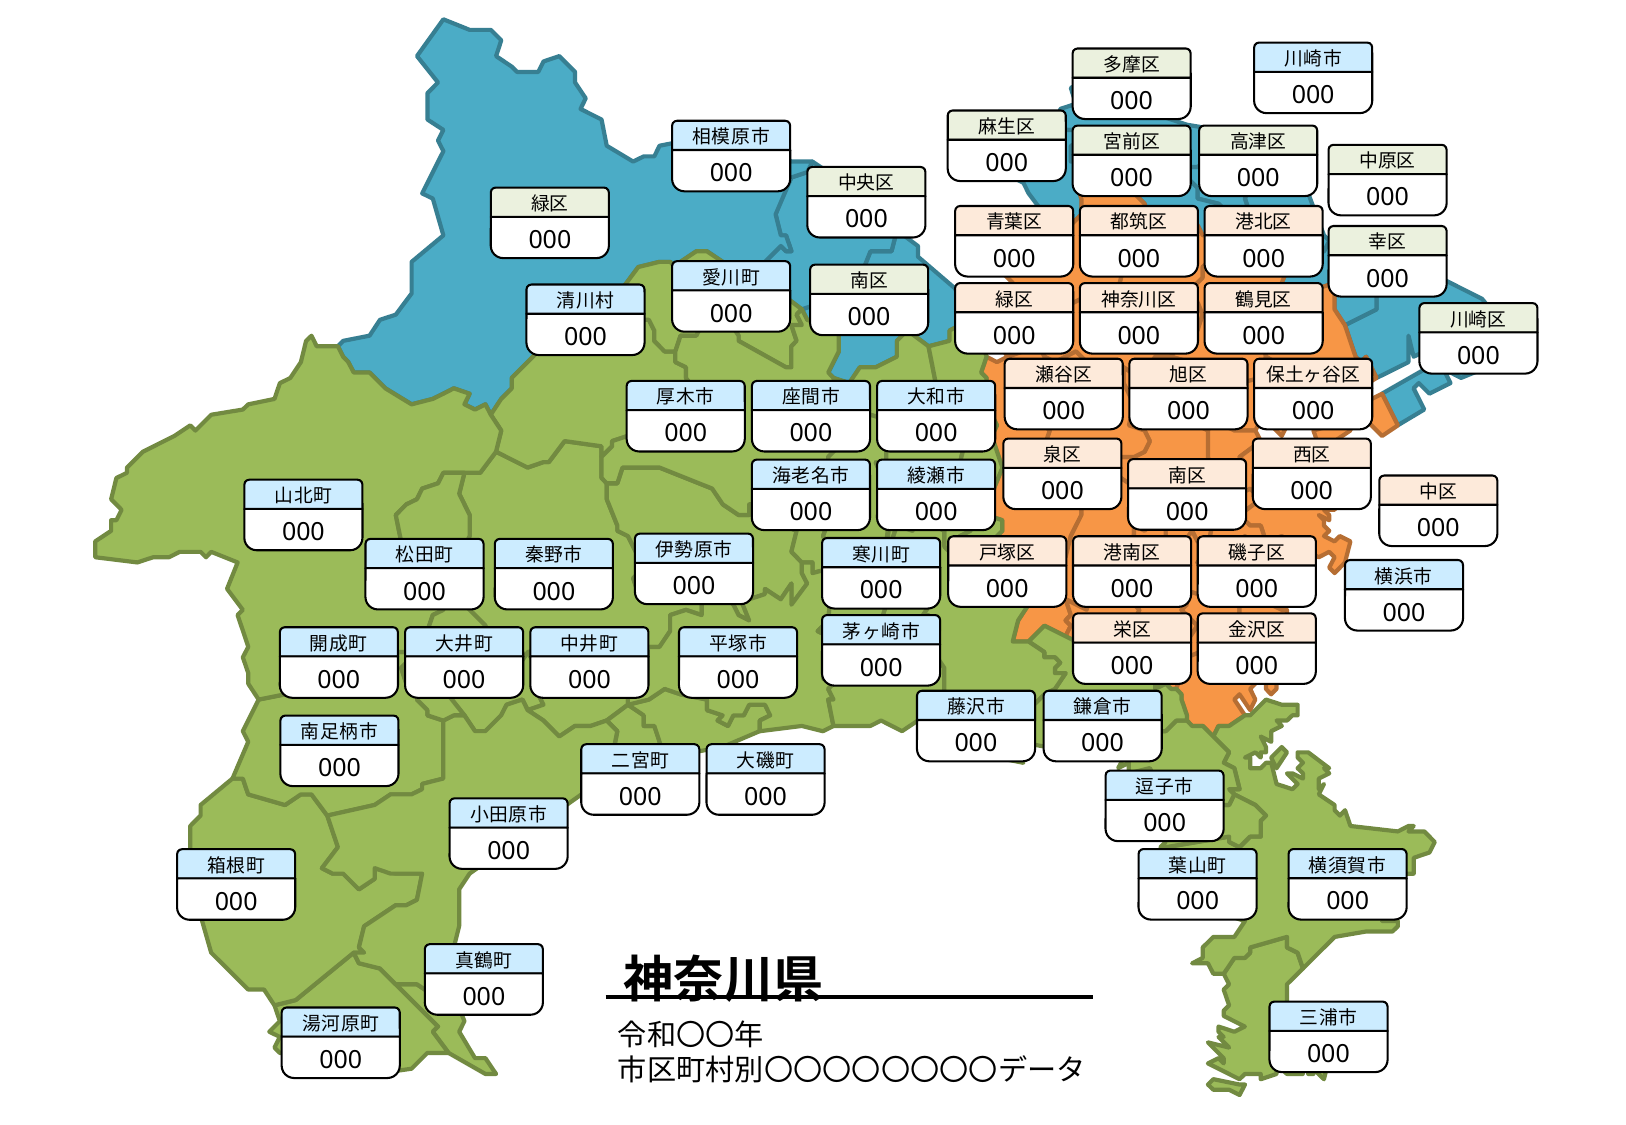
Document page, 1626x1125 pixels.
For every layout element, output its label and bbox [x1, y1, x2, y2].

text_box [1003, 438, 1122, 510]
text_box [1127, 458, 1247, 530]
text_box [94, 19, 1514, 1096]
text_box [821, 539, 941, 609]
text_box [1288, 848, 1407, 920]
text_box [530, 627, 649, 699]
text_box [581, 744, 700, 816]
text_box [365, 538, 484, 610]
text_box [1328, 144, 1447, 216]
text_box [809, 264, 929, 336]
text_box [1328, 225, 1447, 297]
text_box [1079, 282, 1199, 354]
text_box [671, 120, 791, 192]
text_box [1269, 1001, 1388, 1073]
text_box [947, 536, 1067, 608]
text_box [490, 187, 610, 259]
text_box [706, 744, 825, 816]
text_box [1197, 614, 1317, 685]
text_box [1252, 438, 1372, 510]
text_box [1204, 282, 1323, 354]
text_box [1072, 615, 1192, 685]
text_box [821, 615, 941, 686]
text_box [916, 690, 1036, 762]
text_box [244, 479, 363, 551]
text_box [1138, 848, 1257, 920]
text_box [1204, 205, 1323, 277]
text_box [954, 205, 1074, 277]
text_box [1253, 42, 1373, 114]
text_box [1079, 205, 1199, 277]
text_box [751, 460, 871, 531]
text_box [1197, 536, 1317, 608]
text_box [626, 380, 746, 452]
text_box [280, 715, 399, 787]
text_box [876, 459, 996, 531]
text_box [1072, 536, 1192, 608]
text_box [876, 380, 996, 452]
text_box [751, 380, 871, 452]
text_box [1004, 358, 1124, 430]
text_box [1072, 48, 1191, 120]
text_box [494, 538, 614, 610]
text_box [1253, 358, 1373, 430]
text_box [449, 798, 568, 870]
text_box [634, 533, 754, 605]
text_box [678, 627, 798, 699]
text_box [1129, 358, 1248, 430]
text_box [1072, 125, 1191, 197]
text_box [1105, 770, 1224, 842]
text_box [1198, 125, 1318, 197]
text_box [281, 1007, 401, 1079]
text_box [671, 260, 791, 332]
text_box [404, 627, 524, 699]
text_box [947, 110, 1067, 182]
text_box [1419, 302, 1538, 374]
text_box [1379, 475, 1498, 547]
text_box [176, 849, 296, 921]
text_box [424, 943, 544, 1016]
text_box [1344, 559, 1464, 631]
text_box [526, 284, 645, 356]
text_box [954, 282, 1074, 354]
text_box [279, 627, 399, 699]
text_box [1043, 690, 1162, 762]
text_box [807, 166, 926, 238]
